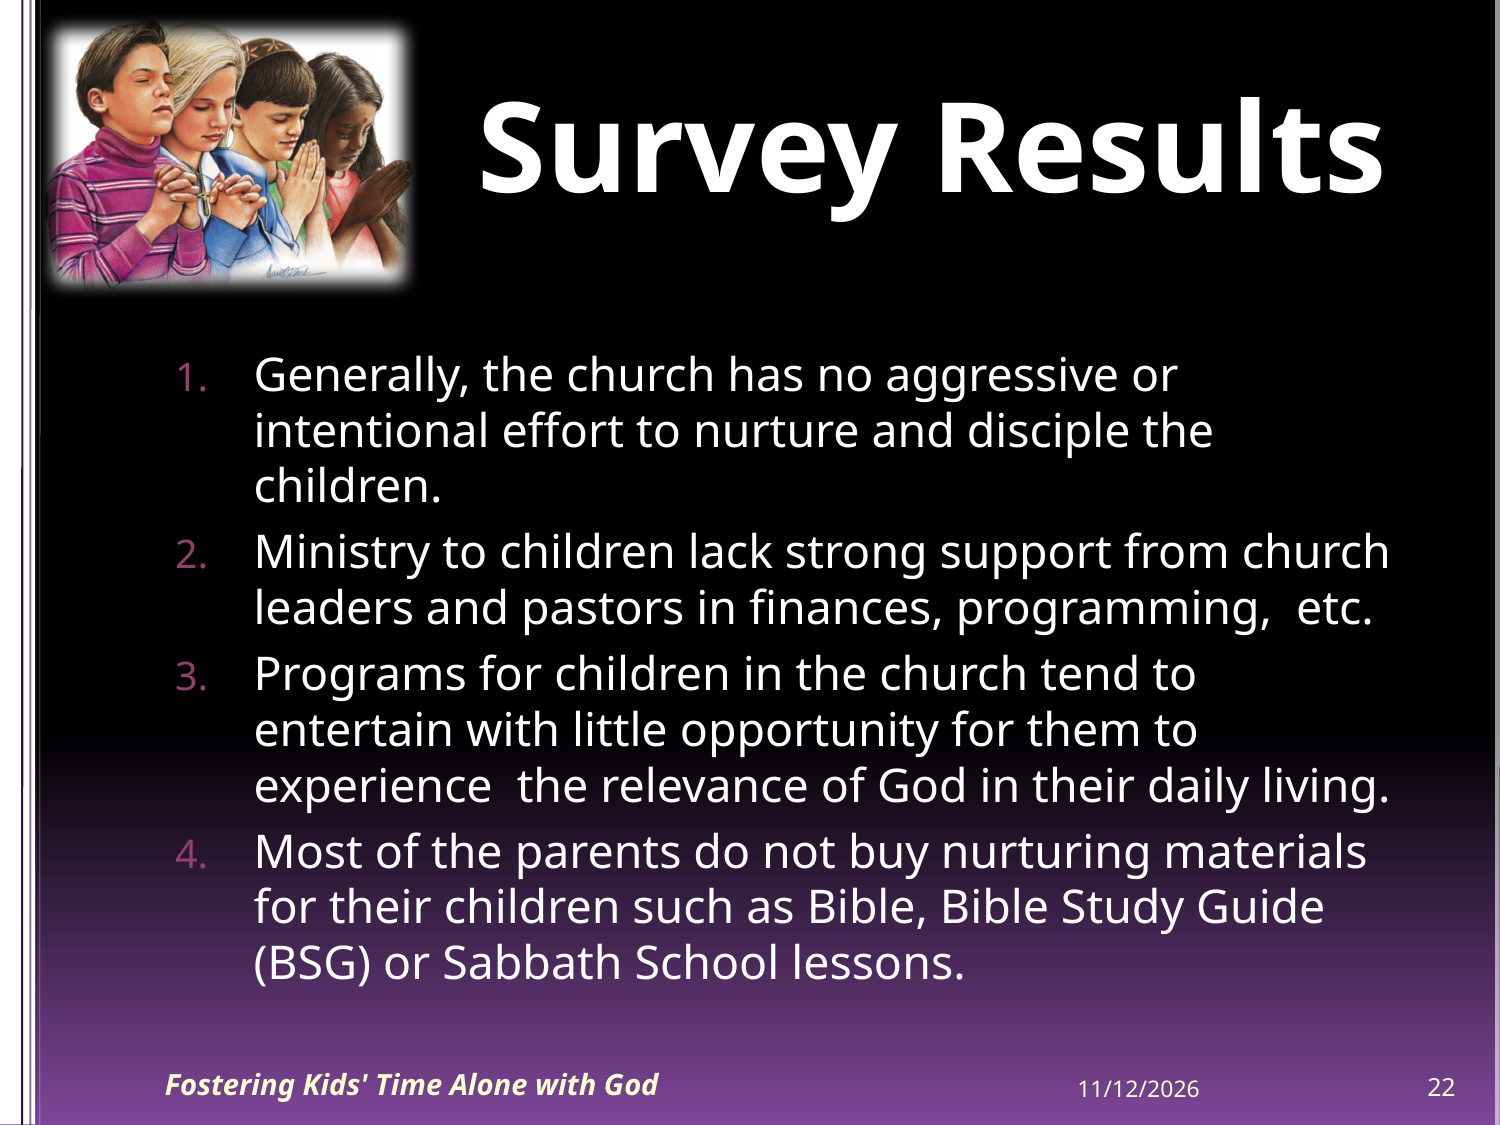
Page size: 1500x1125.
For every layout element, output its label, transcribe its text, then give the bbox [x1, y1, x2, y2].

title Survey Results [462, 46, 1450, 238]
footer Fostering Kids' Time Alone with God [150, 1053, 1063, 1114]
slide_number 22 [1412, 1053, 1488, 1114]
list Generally, the church has no aggressive or intentional effort to nurture and disciple the children. Ministry to children lack strong support from church leaders and pastors in finances, programming, etc. Programs for children in the church tend to entertain with little opportunity for them to experience the relevance of God in their daily living. Most of the parents do not buy nurturing materials for their children such as Bible, Bible Study Guide (BSG) or Sabbath School lessons. [150, 337, 1425, 1053]
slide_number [1063, 1053, 1412, 1114]
picture [48, 23, 411, 289]
